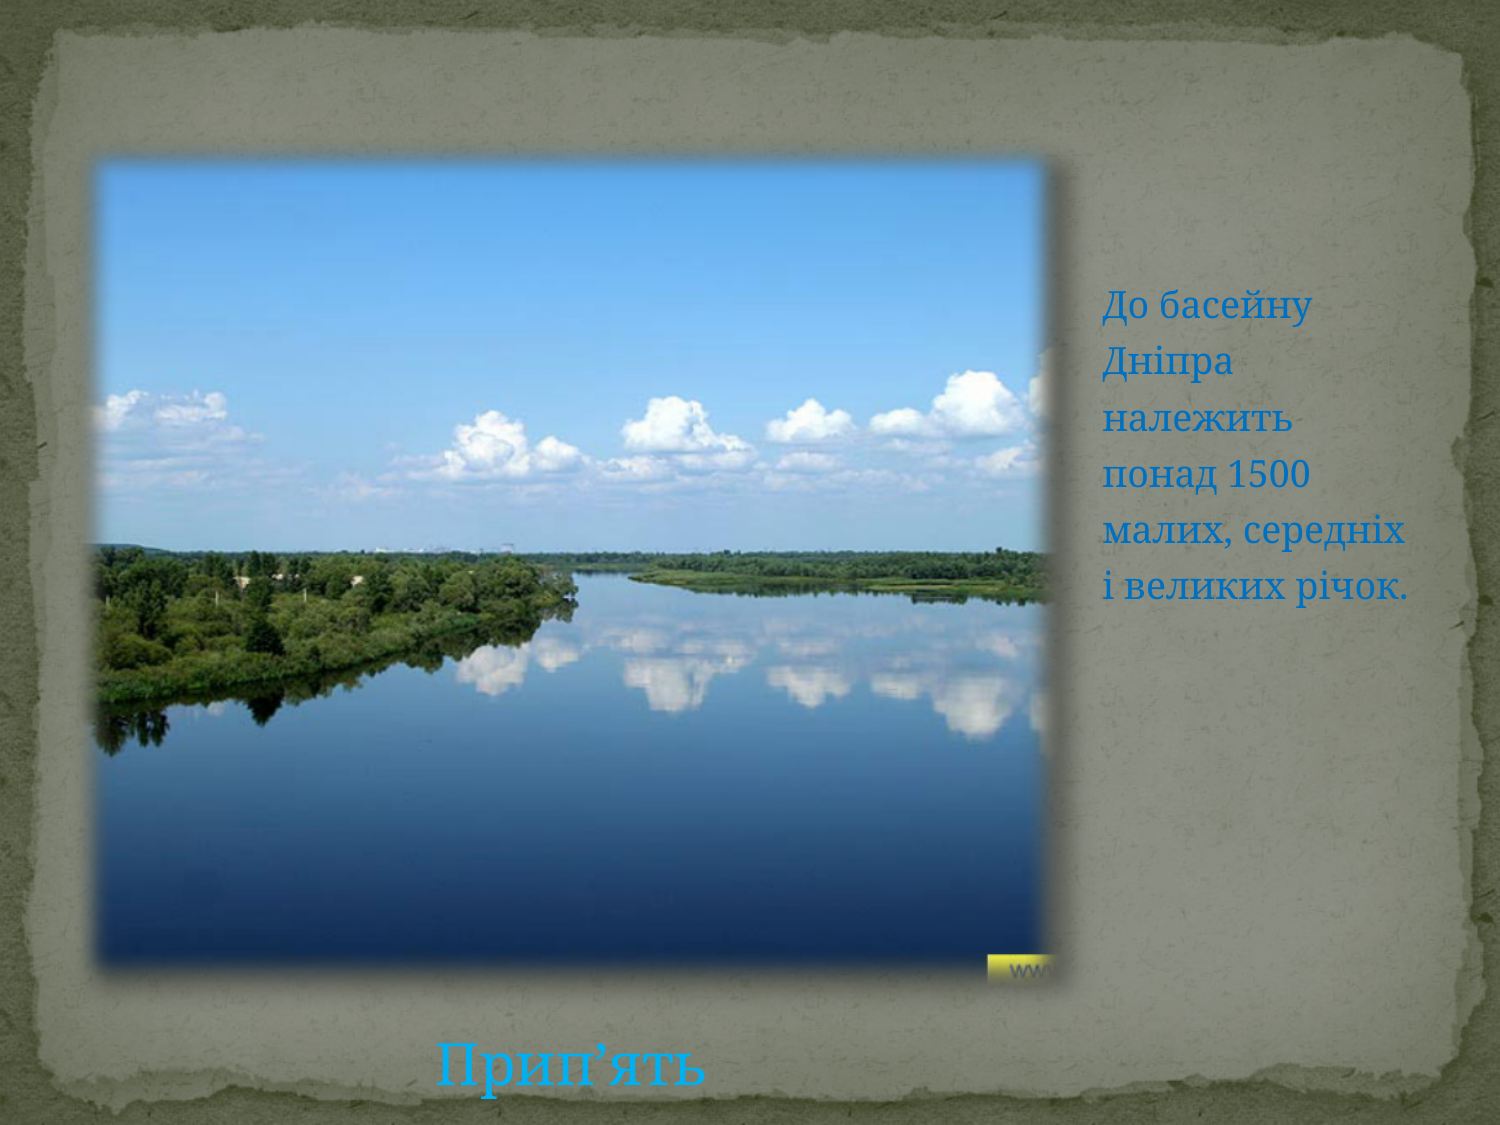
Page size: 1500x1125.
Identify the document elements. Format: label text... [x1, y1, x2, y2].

list До басейну Дніпра належить понад 1500 малих, середніх і великих річок. [1087, 262, 1425, 988]
picture [75, 141, 1061, 988]
text_box Прип’ять [421, 1019, 724, 1105]
